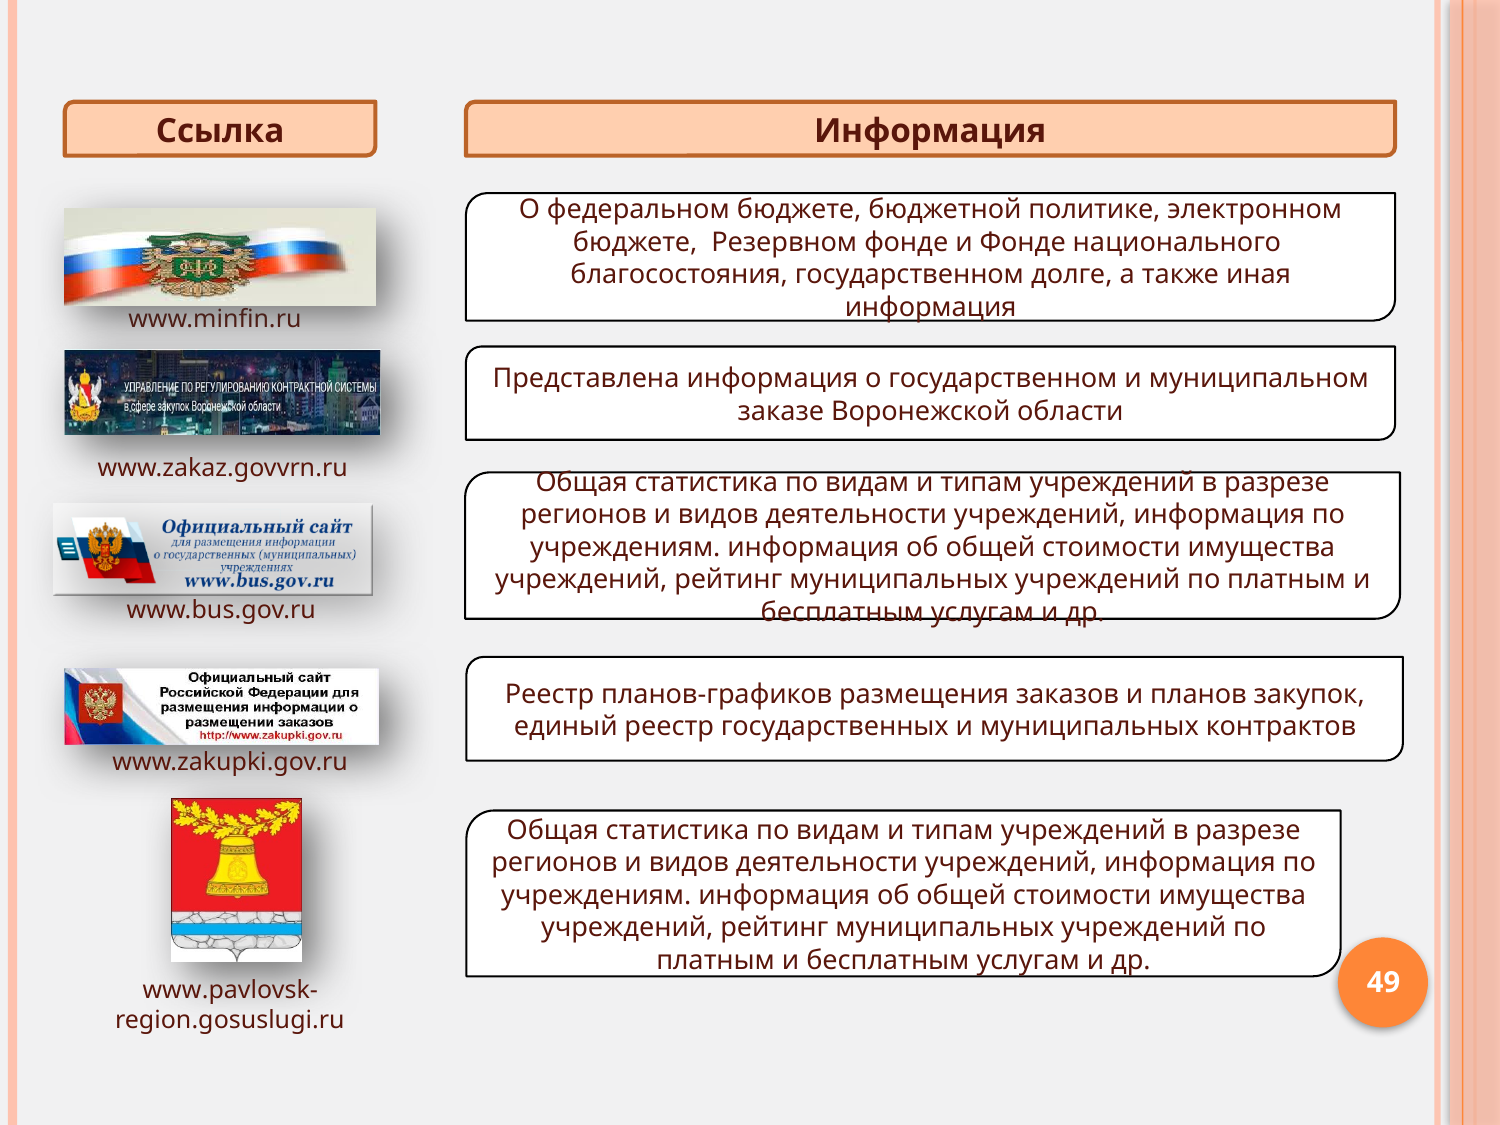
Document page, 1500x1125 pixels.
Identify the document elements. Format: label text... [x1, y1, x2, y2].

text_box Общая статистика по видам и типам учреждений в разрезе регионов и видов деятельности учреждений, информация по учреждениям. информация об общей стоимости имущества учреждений, рейтинг муниципальных учреждений по платным и бесплатным услугам и др. [464, 808, 1343, 979]
text_box Реестр планов-графиков размещения заказов и планов закупок, единый реестр государственных и муниципальных контрактов [464, 654, 1406, 763]
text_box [64, 101, 1401, 632]
slide_number 49 [1333, 940, 1434, 1027]
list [170, 798, 303, 963]
picture [64, 207, 376, 307]
text_box www.pavlovsk-region.gosuslugi.ru [64, 966, 396, 1041]
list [52, 502, 58, 597]
picture [64, 668, 379, 745]
text_box www.zakupki.gov.ru [76, 749, 384, 783]
